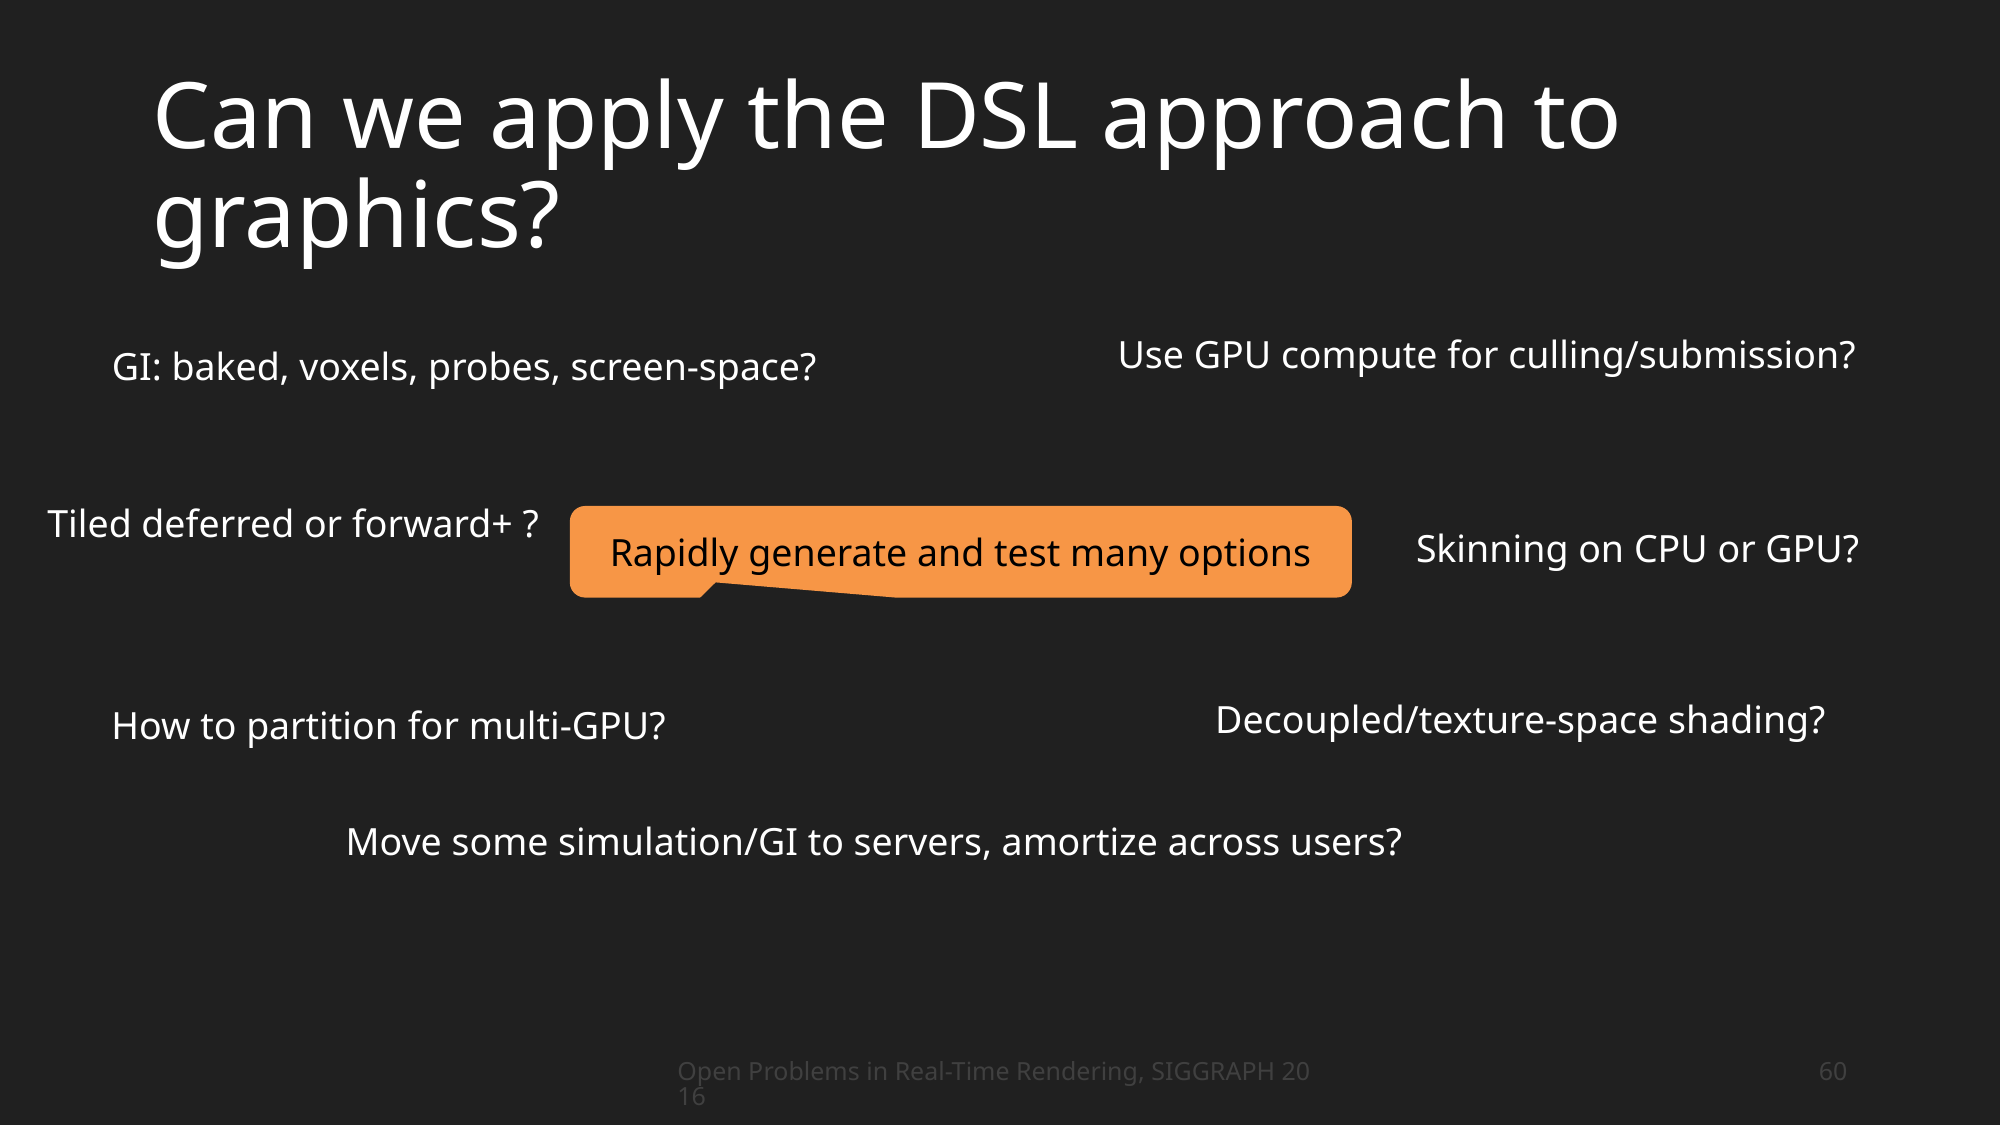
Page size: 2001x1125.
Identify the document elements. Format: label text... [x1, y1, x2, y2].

text_box Tiled deferred or forward+ ? [32, 492, 555, 553]
text_box GI: baked, voxels, probes, screen-space? [97, 335, 832, 396]
footer Open Problems in Real-Time Rendering, SIGGRAPH 2016 [662, 1042, 1338, 1103]
text_box Move some simulation/GI to servers, amortize across users? [330, 810, 1418, 871]
text_box Use GPU compute for culling/submission? [1102, 323, 1872, 384]
text_box How to partition for multi-GPU? [96, 694, 681, 755]
title Can we apply the DSL approach to graphics? [137, 59, 1863, 278]
text_box Decoupled/texture-space shading? [1200, 688, 1841, 749]
text_box Skinning on CPU or GPU? [1401, 517, 1875, 578]
text_box Rapidly generate and test many options [568, 504, 1353, 599]
slide_number 60 [1412, 1042, 1863, 1103]
